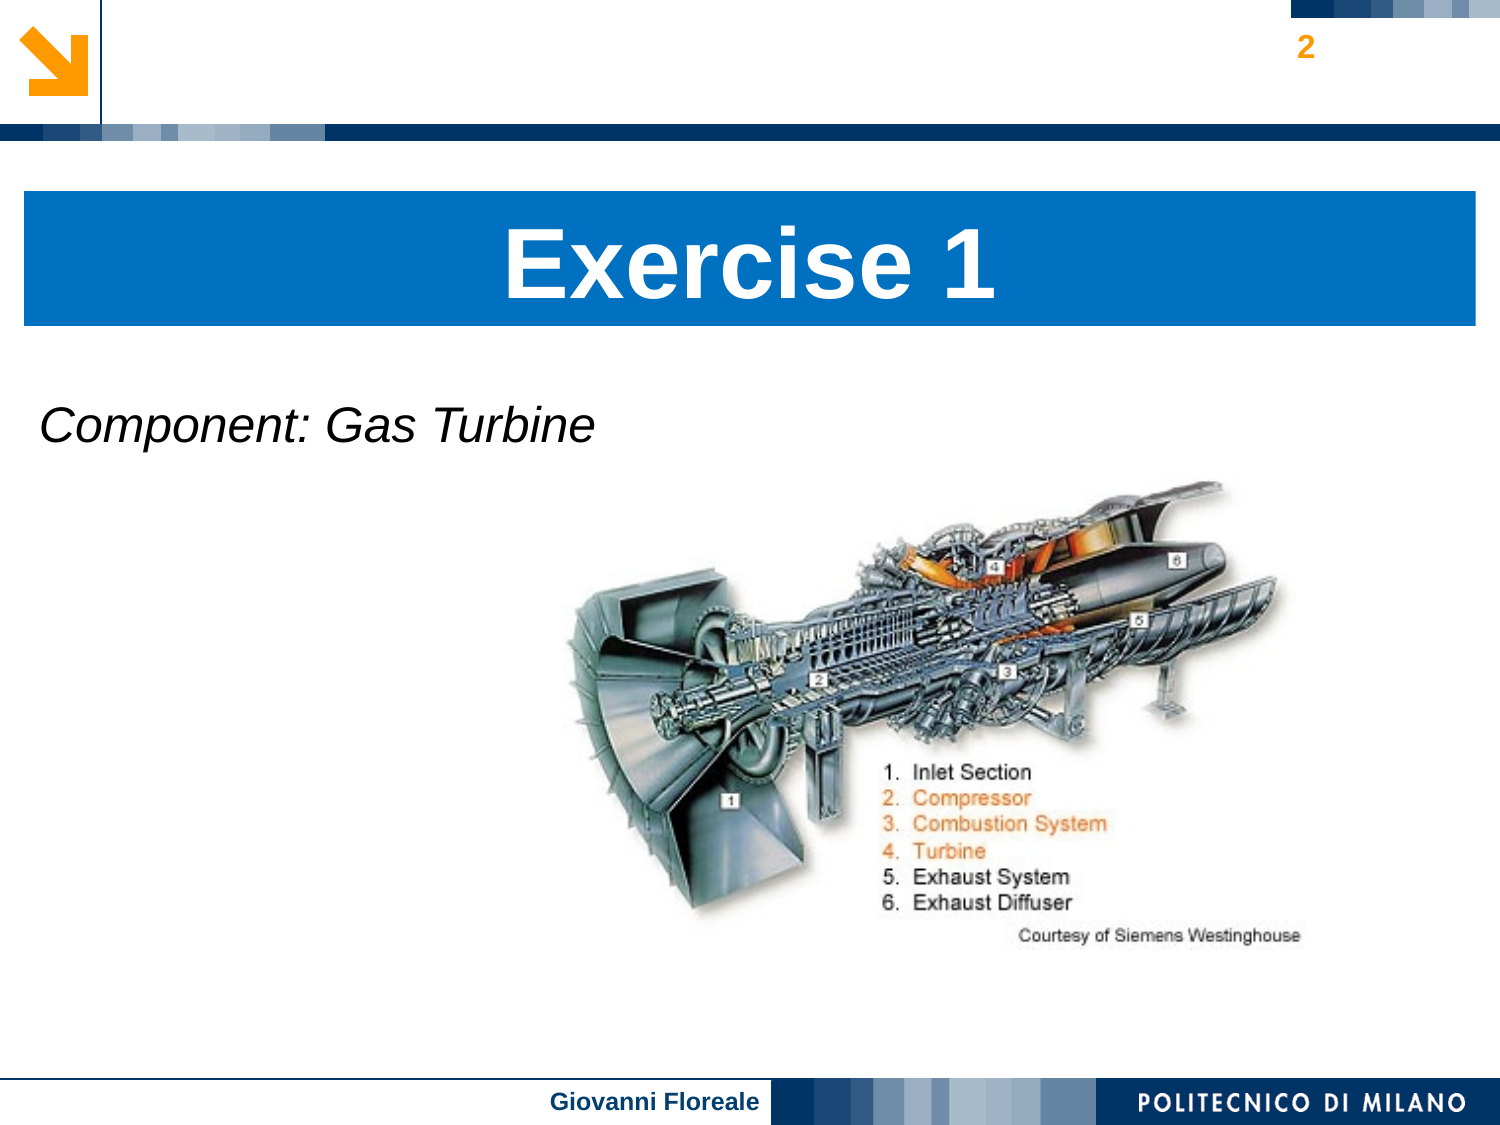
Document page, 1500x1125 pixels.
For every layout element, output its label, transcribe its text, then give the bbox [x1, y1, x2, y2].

picture [531, 478, 1321, 950]
picture [0, 0, 1500, 141]
text_box Exercise 1 [24, 191, 1476, 326]
text_box Component: Gas Turbine [24, 385, 775, 460]
picture [0, 1074, 1500, 1125]
slide_number 2 [1269, 24, 1493, 66]
